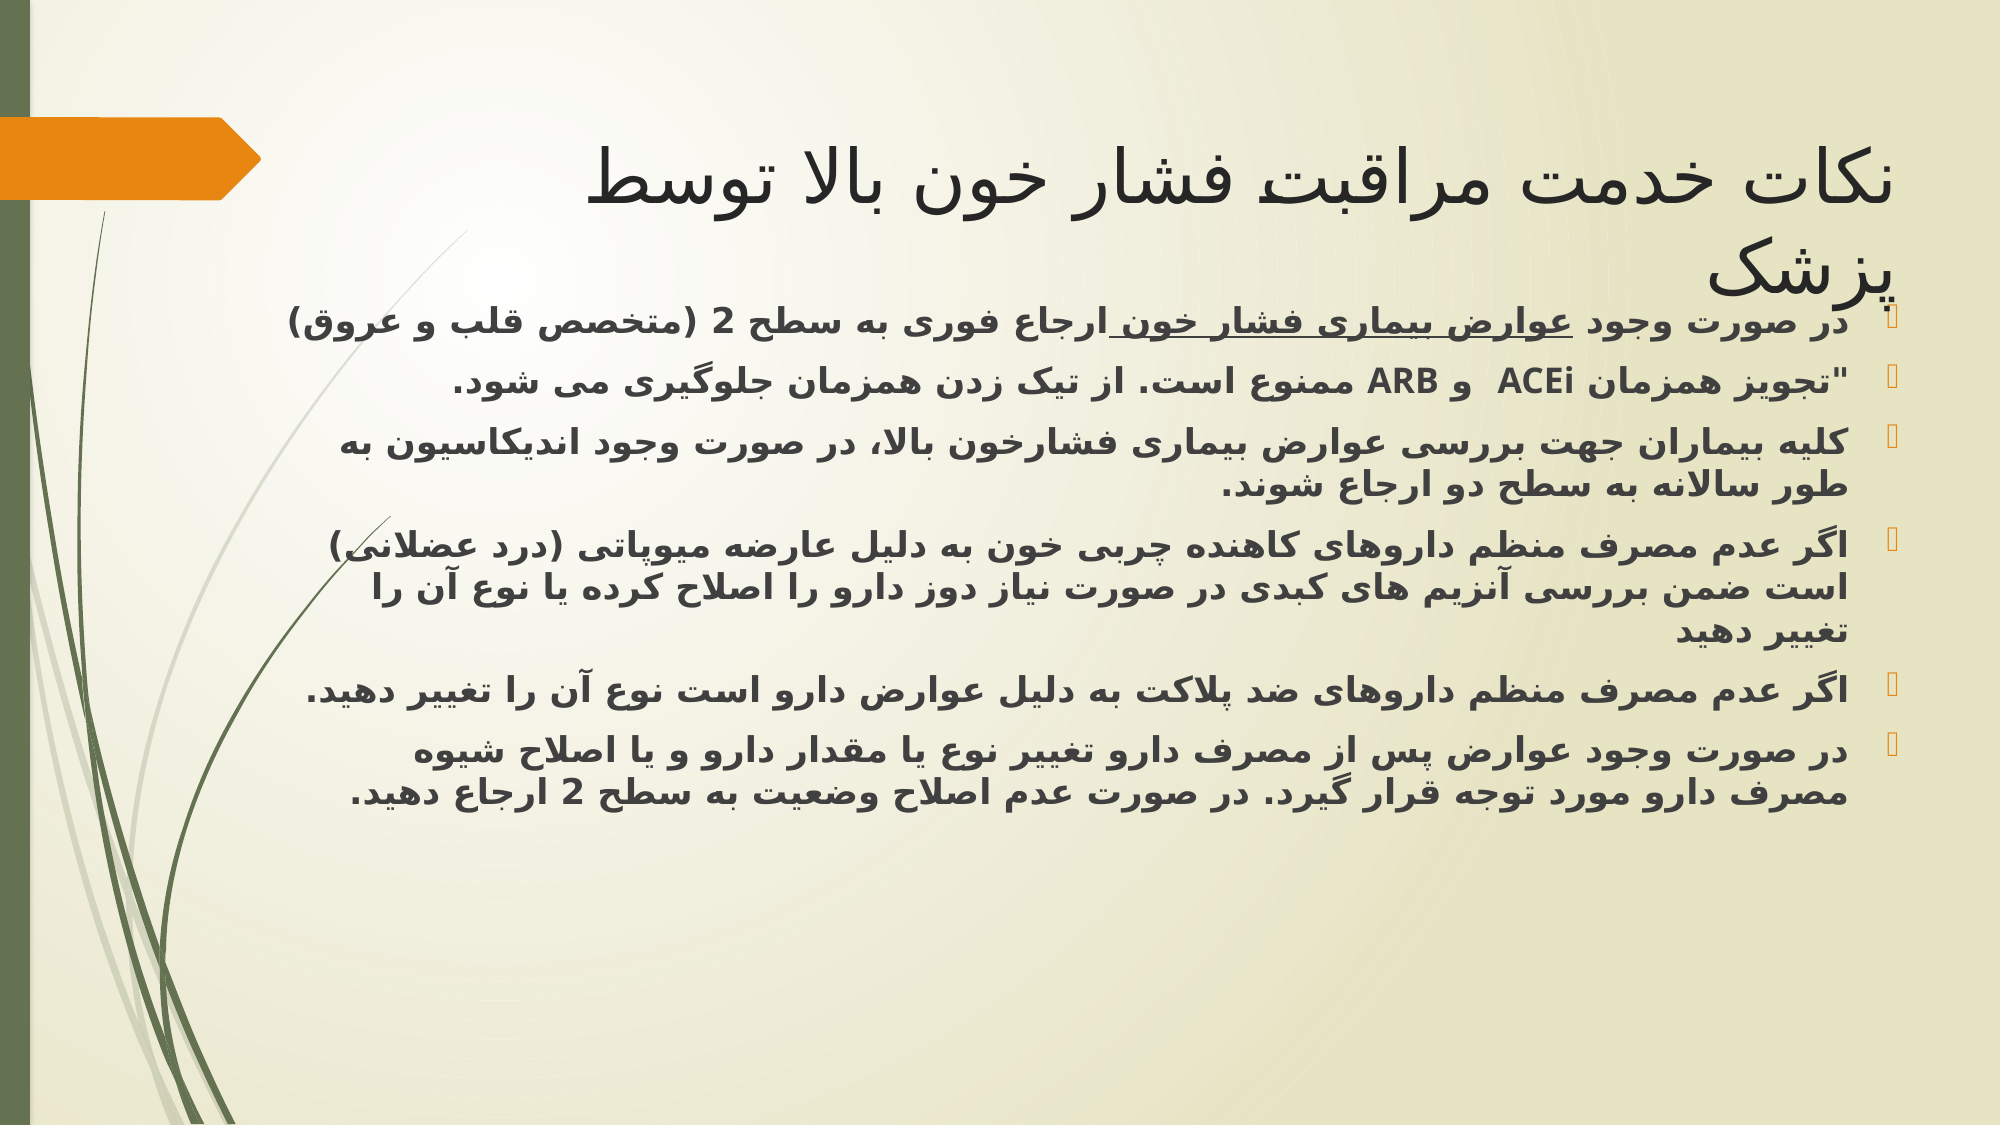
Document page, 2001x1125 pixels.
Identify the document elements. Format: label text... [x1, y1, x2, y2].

text_box نکات خدمت مراقبت فشار خون بالا توسط پزشک [450, 121, 1913, 332]
list در صورت وجود عوارض بیماری فشار خون ارجاع فوری به سطح 2 (متخصص قلب و عروق) "تجويز همزمان ACEi و ARB ممنوع است. از تیک زدن همزمان جلوگیری می شود. کلیه بیماران جهت بررسی عوارض بیماری فشارخون بالا، در صورت وجود اندیکاسیون به طور سالانه به سطح دو ارجاع شوند. اگر عدم مصرف منظم داروهای کاهنده چربی خون به دلیل عارضه میوپاتی (درد عضلانی) است ضمن بررسی آنزیم های کبدی در صورت نیاز دوز دارو را اصلاح کرده یا نوع آن را تغییر دهید اگر عدم مصرف منظم داروهای ضد پلاکت به دلیل عوارض دارو است نوع آن را تغییر دهید. در صورت وجود عوارض پس از مصرف دارو تغییر نوع یا مقدار دارو و یا اصلاح شیوه مصرف دارو مورد توجه قرار گیرد. در صورت عدم اصلاح وضعیت به سطح 2 ارجاع دهید. [268, 290, 1913, 911]
